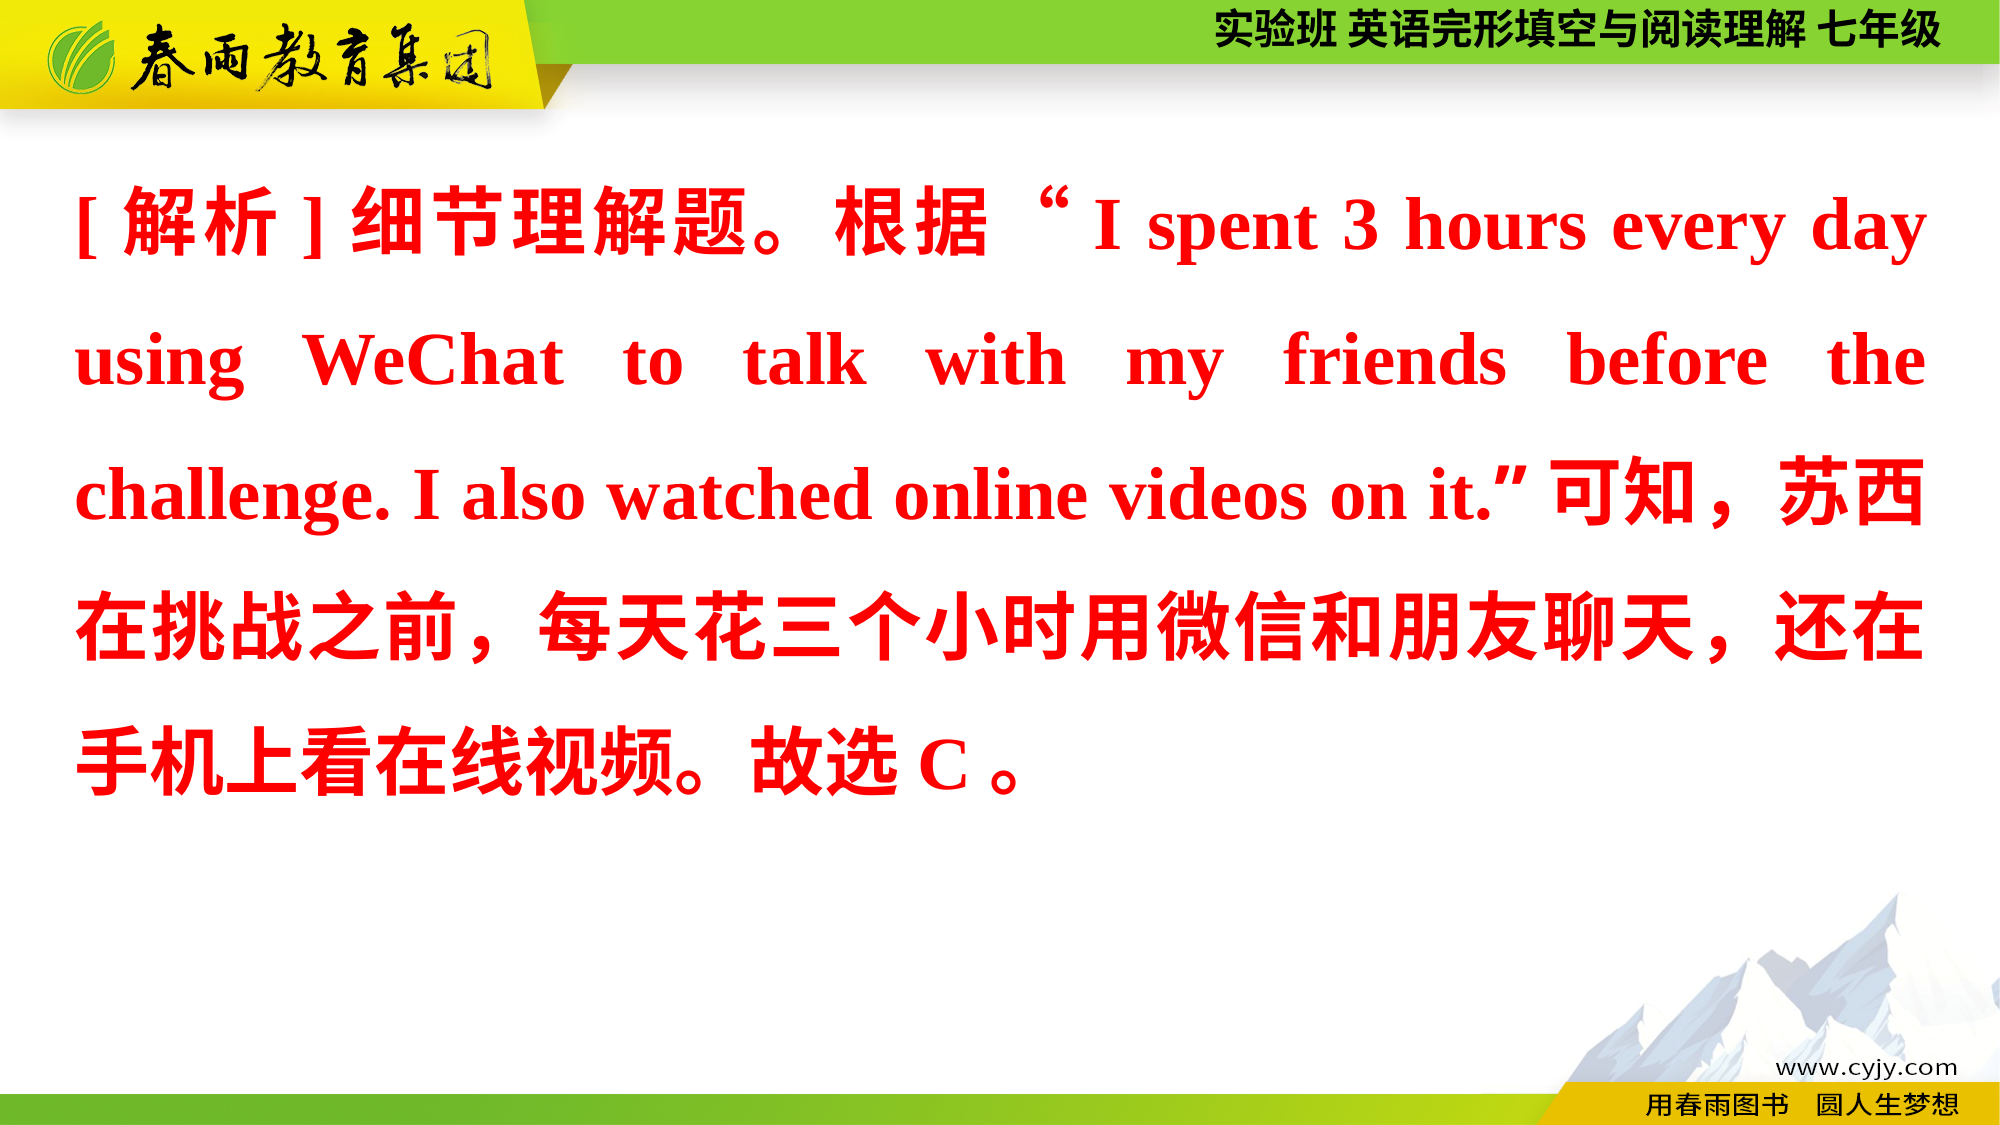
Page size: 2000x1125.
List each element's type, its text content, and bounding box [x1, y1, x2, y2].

picture [0, 0, 2000, 1125]
list [解析]细节理解题。根据“I spent 3 hours every day using WeChat to talk with my friends before the challenge. I also watched online videos on it.”可知，苏西在挑战之前，每天花三个小时用微信和朋友聊天，还在手机上看在线视频。故选C。 [59, 122, 1944, 802]
